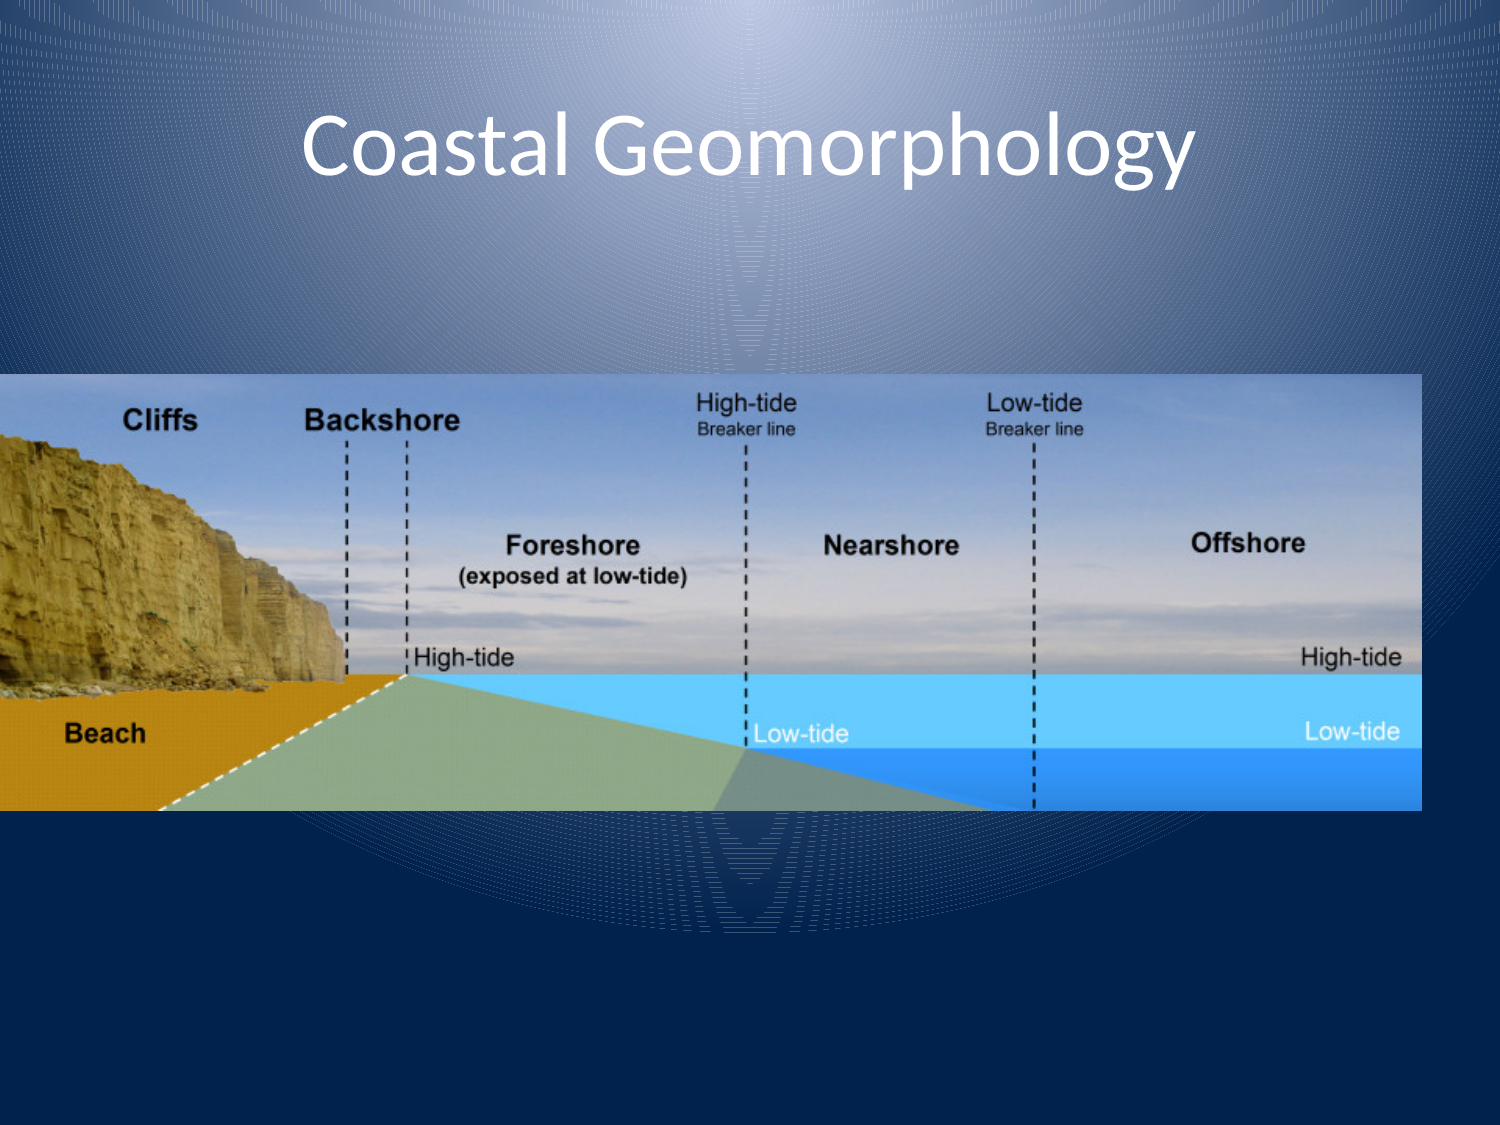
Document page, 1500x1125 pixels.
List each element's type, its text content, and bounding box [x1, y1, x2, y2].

picture [0, 374, 1423, 812]
title Coastal Geomorphology [75, 45, 1425, 233]
